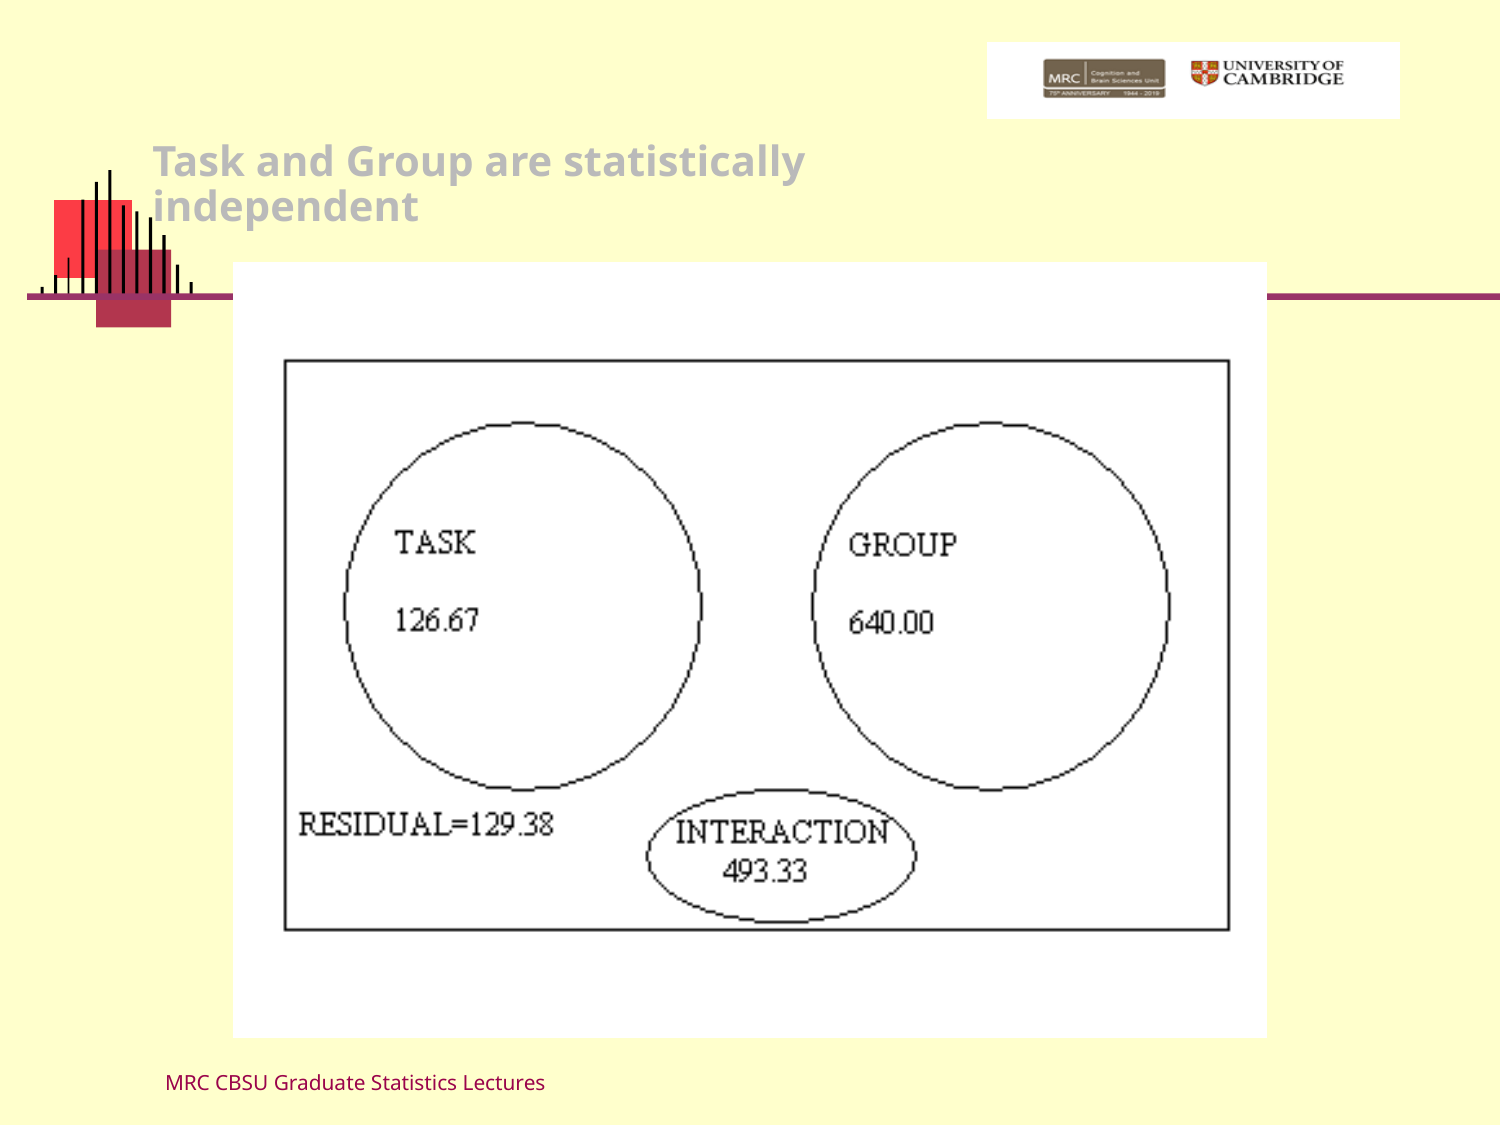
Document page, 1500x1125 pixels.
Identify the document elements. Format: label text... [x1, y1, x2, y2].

footer MRC CBSU Graduate Statistics Lectures [149, 1062, 988, 1101]
picture [987, 42, 1400, 119]
title Task and Group are statistically independent [137, 137, 988, 233]
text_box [233, 262, 1267, 1038]
